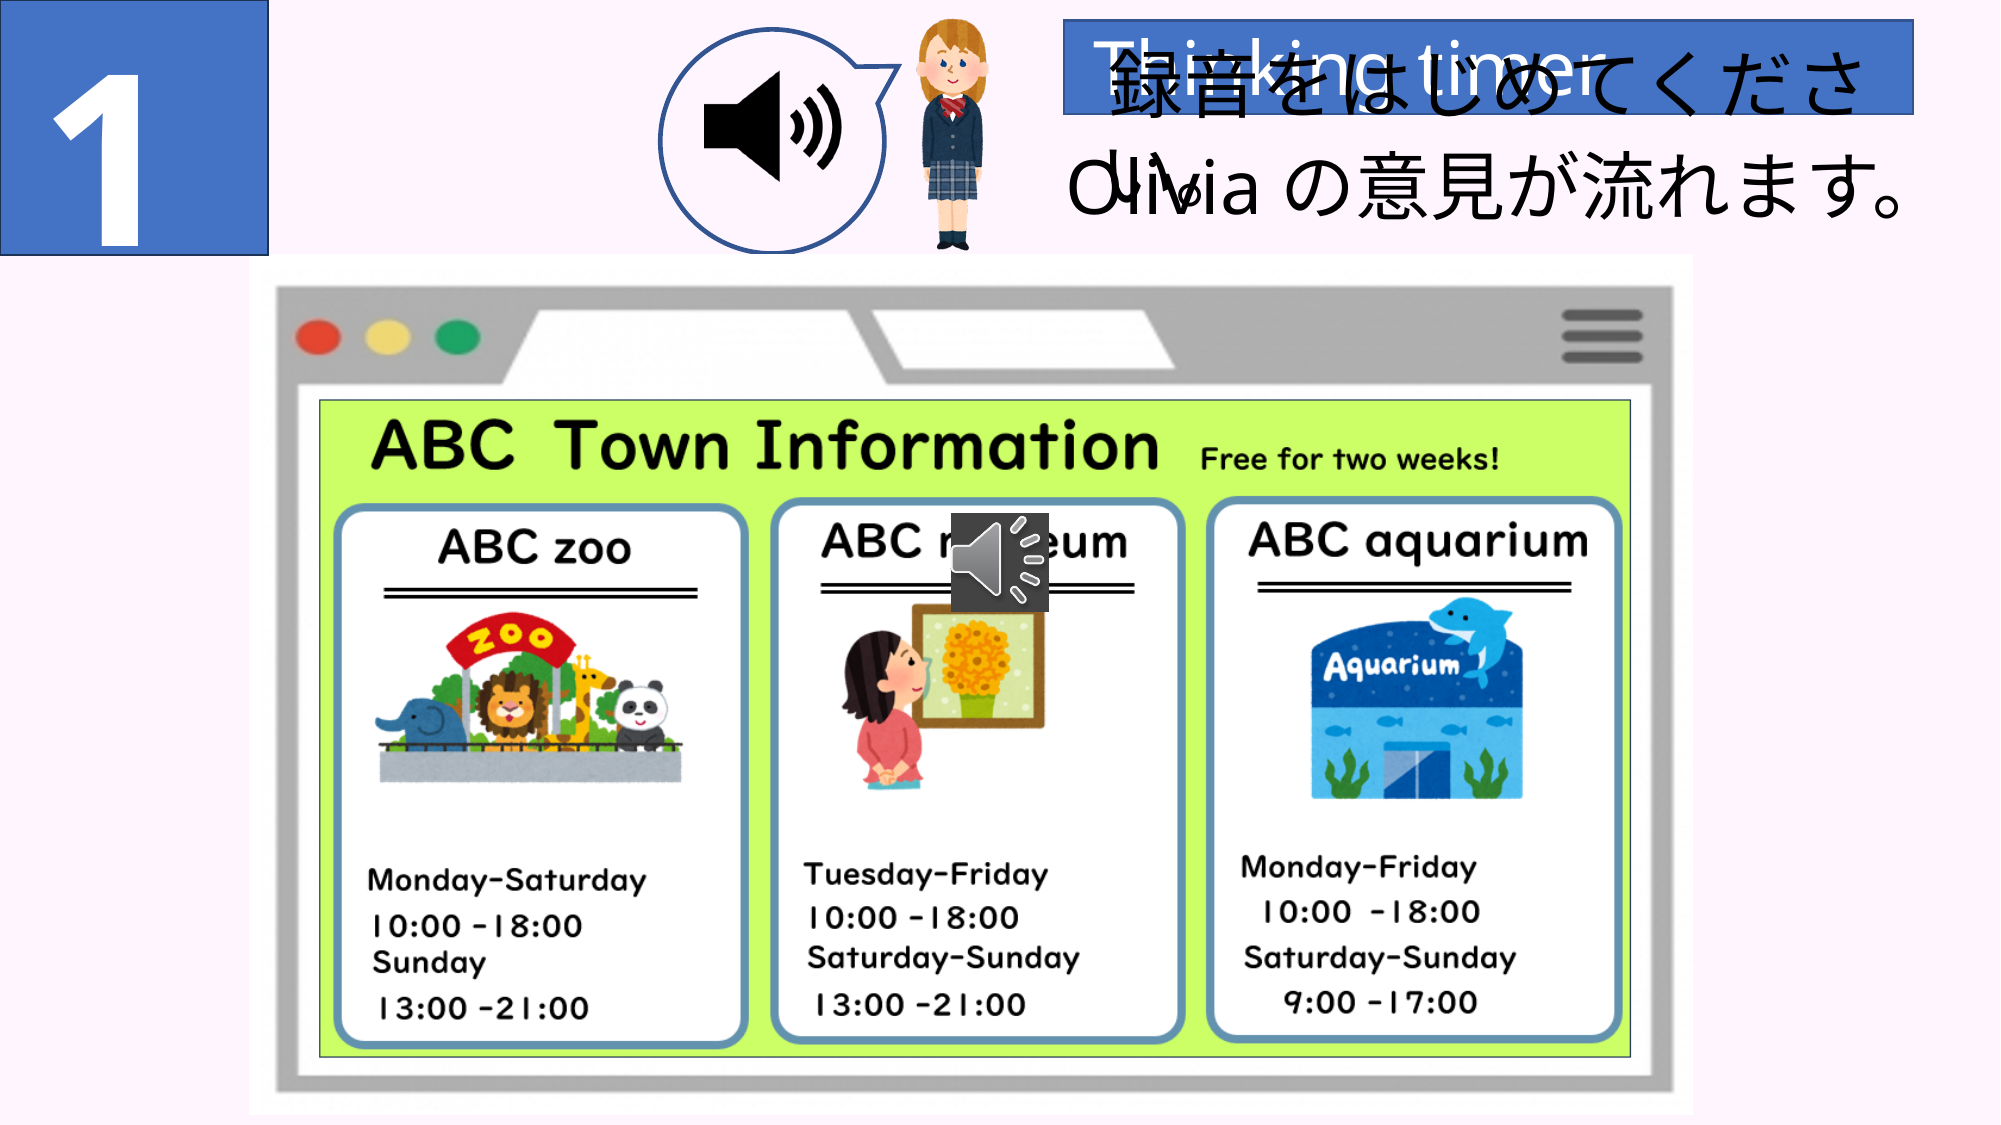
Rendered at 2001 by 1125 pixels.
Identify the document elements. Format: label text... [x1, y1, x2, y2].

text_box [660, 0, 1022, 254]
text_box Thinking timer [1048, 13, 1708, 118]
text_box 録音をはじめてください。 [1063, 30, 1886, 226]
text_box [1708, 20, 1914, 115]
text_box Oliviaの意見が流れます。 [1022, 131, 2000, 237]
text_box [0, 0, 269, 306]
picture [249, 254, 1693, 1115]
